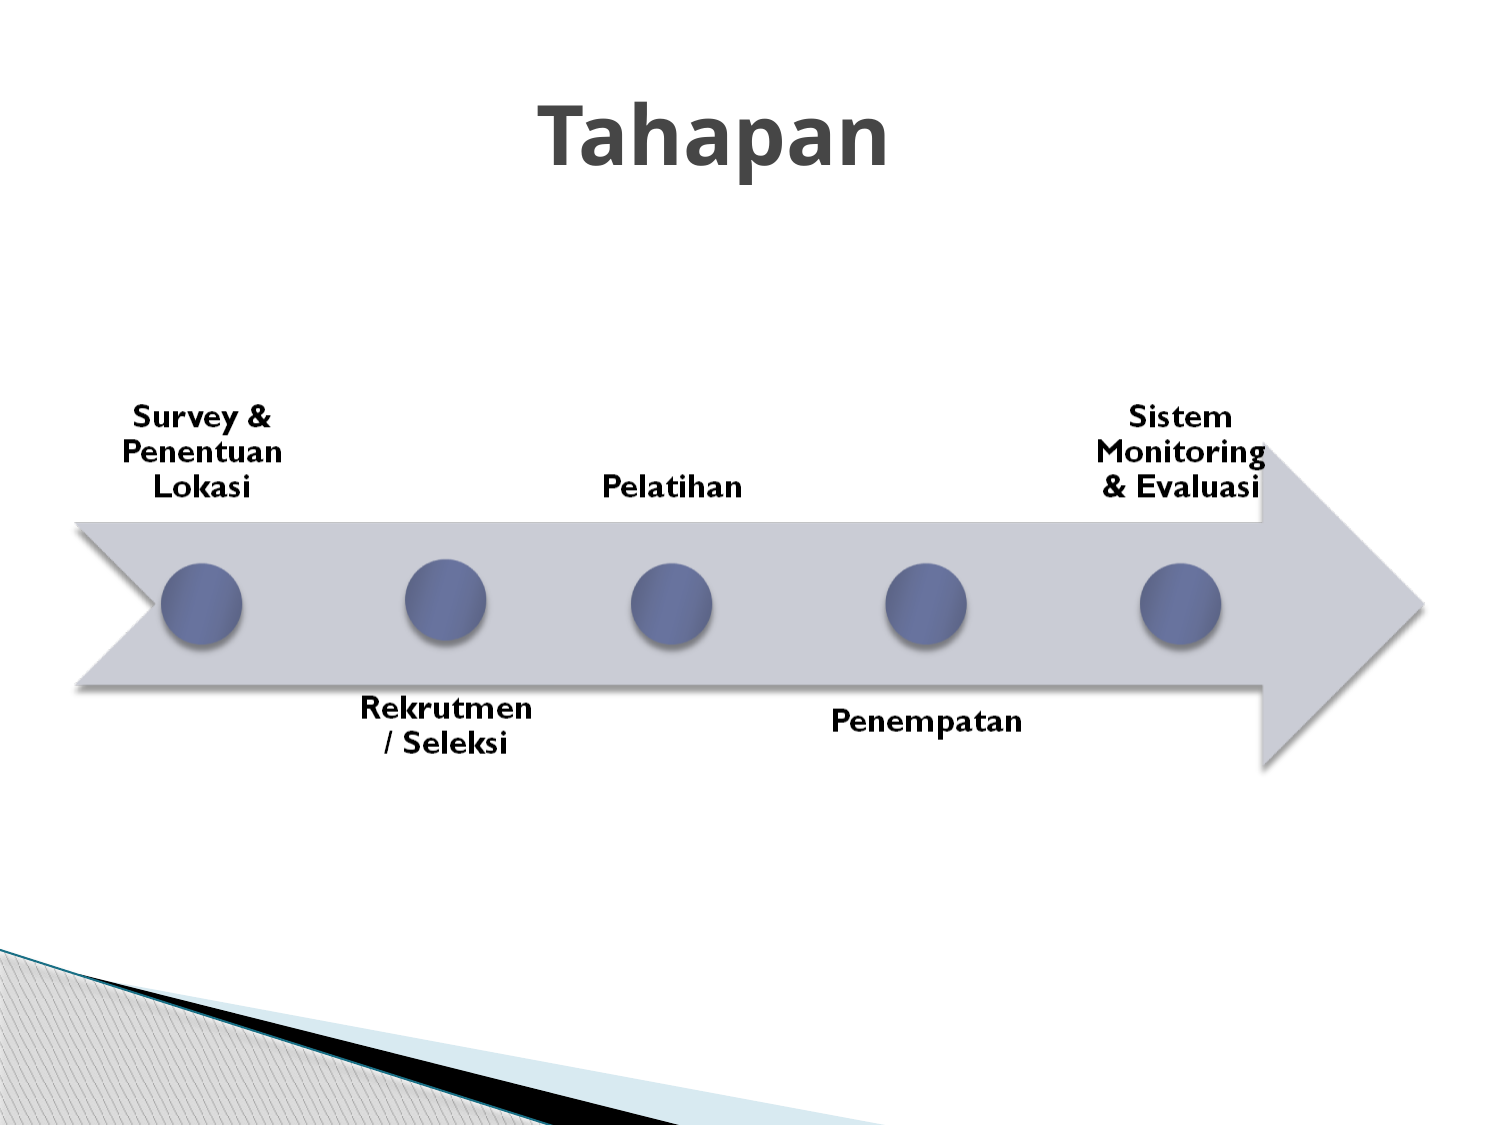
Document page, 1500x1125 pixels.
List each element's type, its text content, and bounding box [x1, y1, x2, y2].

title Tahapan [187, 75, 1263, 193]
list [63, 198, 1436, 1016]
